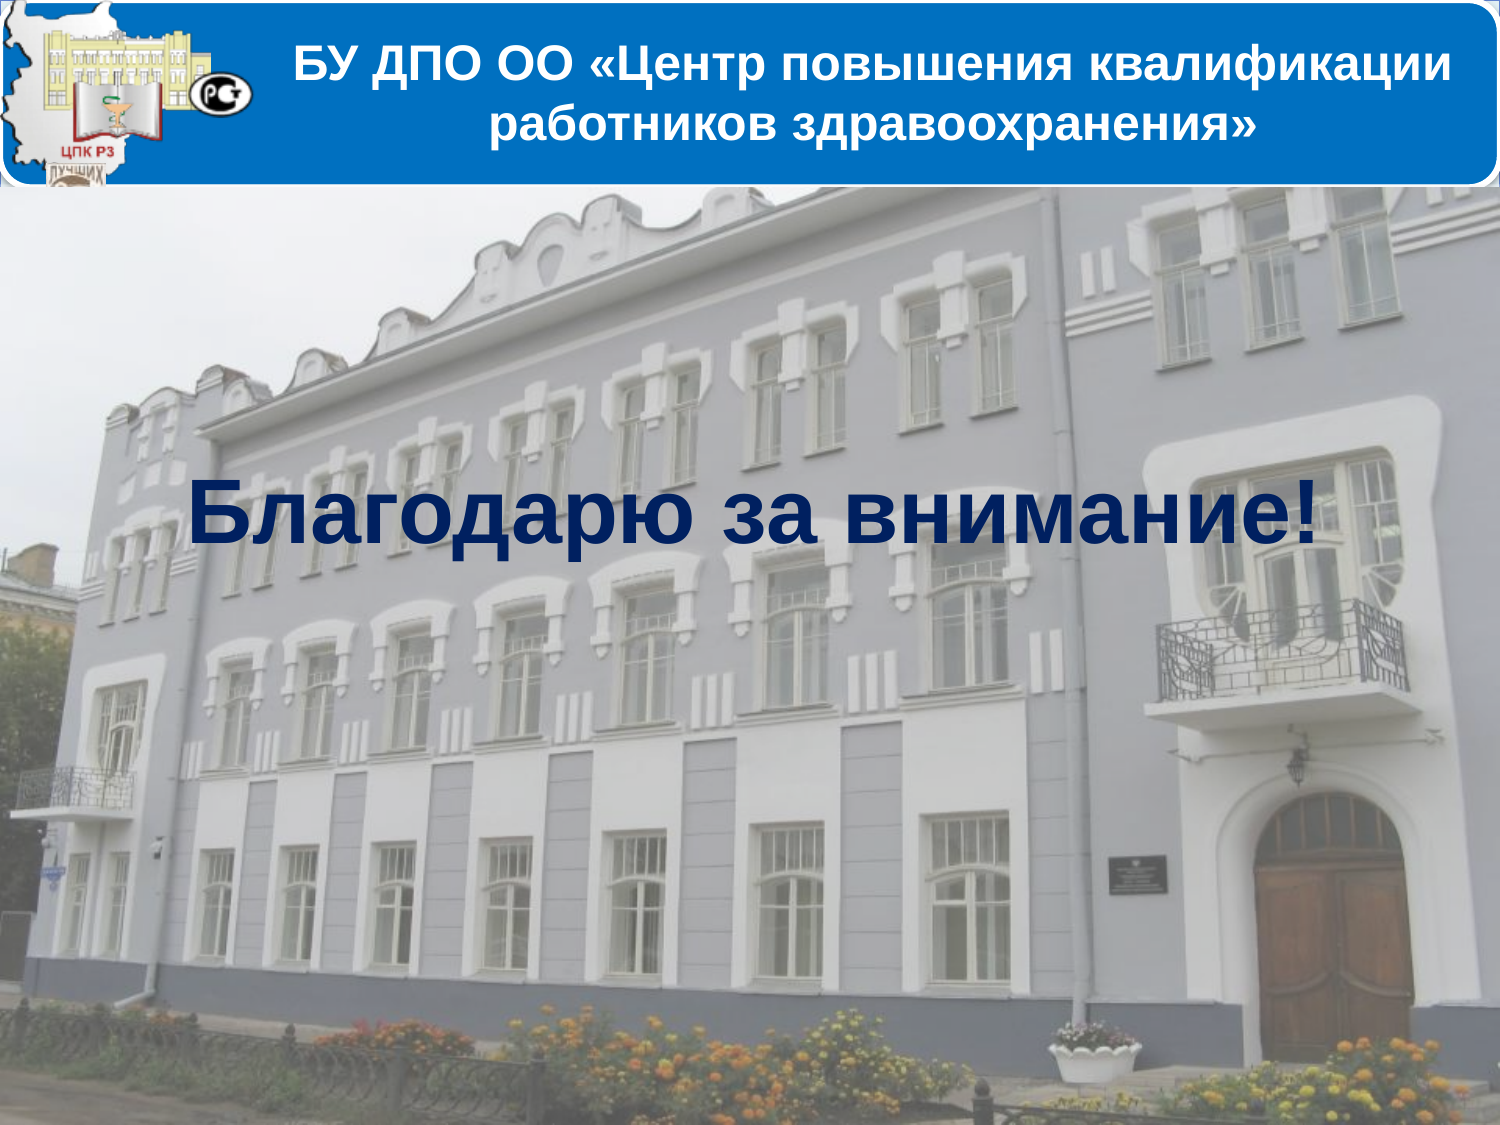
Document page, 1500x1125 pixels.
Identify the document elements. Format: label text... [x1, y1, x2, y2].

picture [0, 187, 1500, 1125]
text_box БУ ДПО ОО «Центр повышения квалификации работников здравоохранения» [246, 23, 1500, 159]
text_box [0, 182, 1500, 187]
picture [0, 0, 246, 182]
